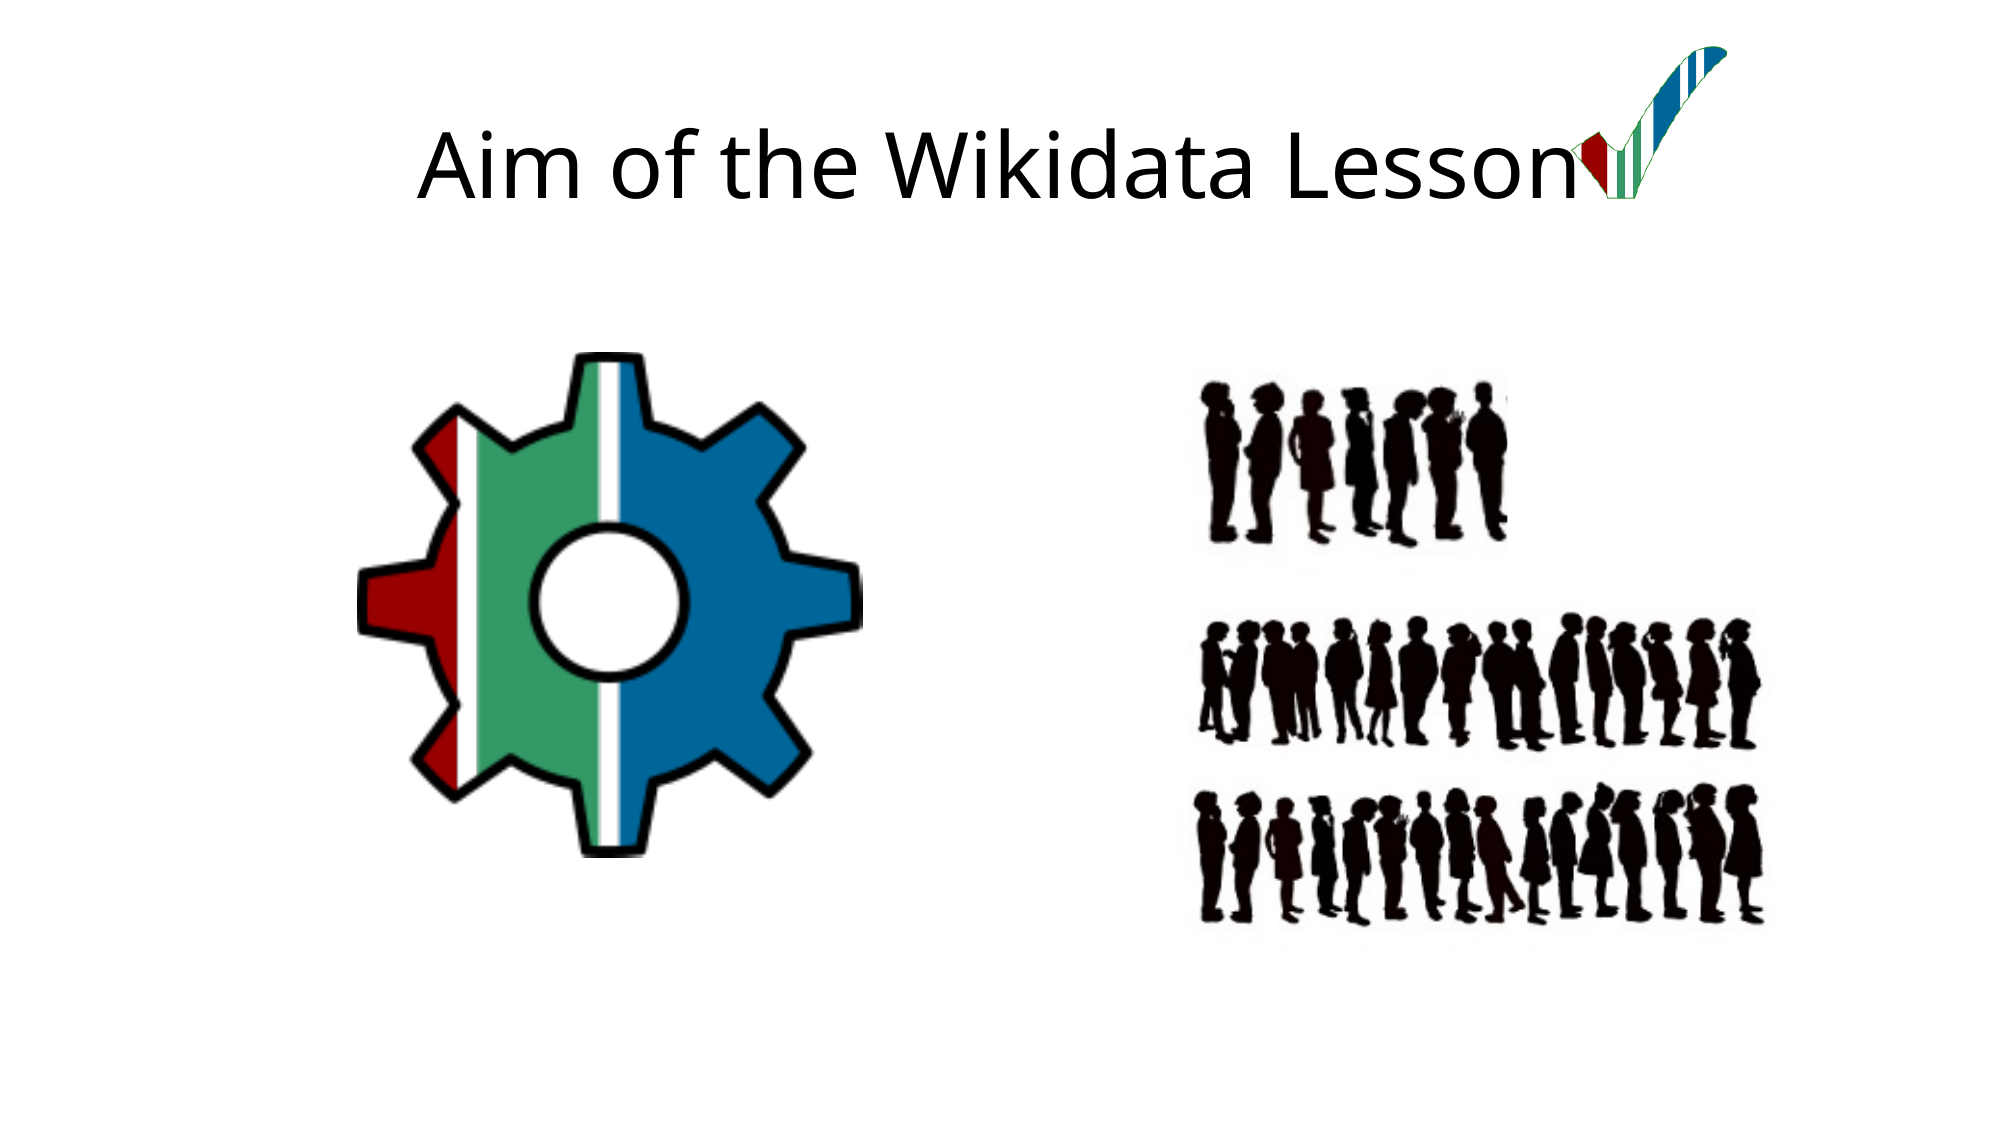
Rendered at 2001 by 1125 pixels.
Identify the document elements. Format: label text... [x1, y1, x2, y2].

title Aim of the Wikidata Lesson [137, 59, 1863, 278]
picture [1110, 352, 1834, 1022]
picture [357, 352, 863, 858]
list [1569, 43, 1728, 201]
